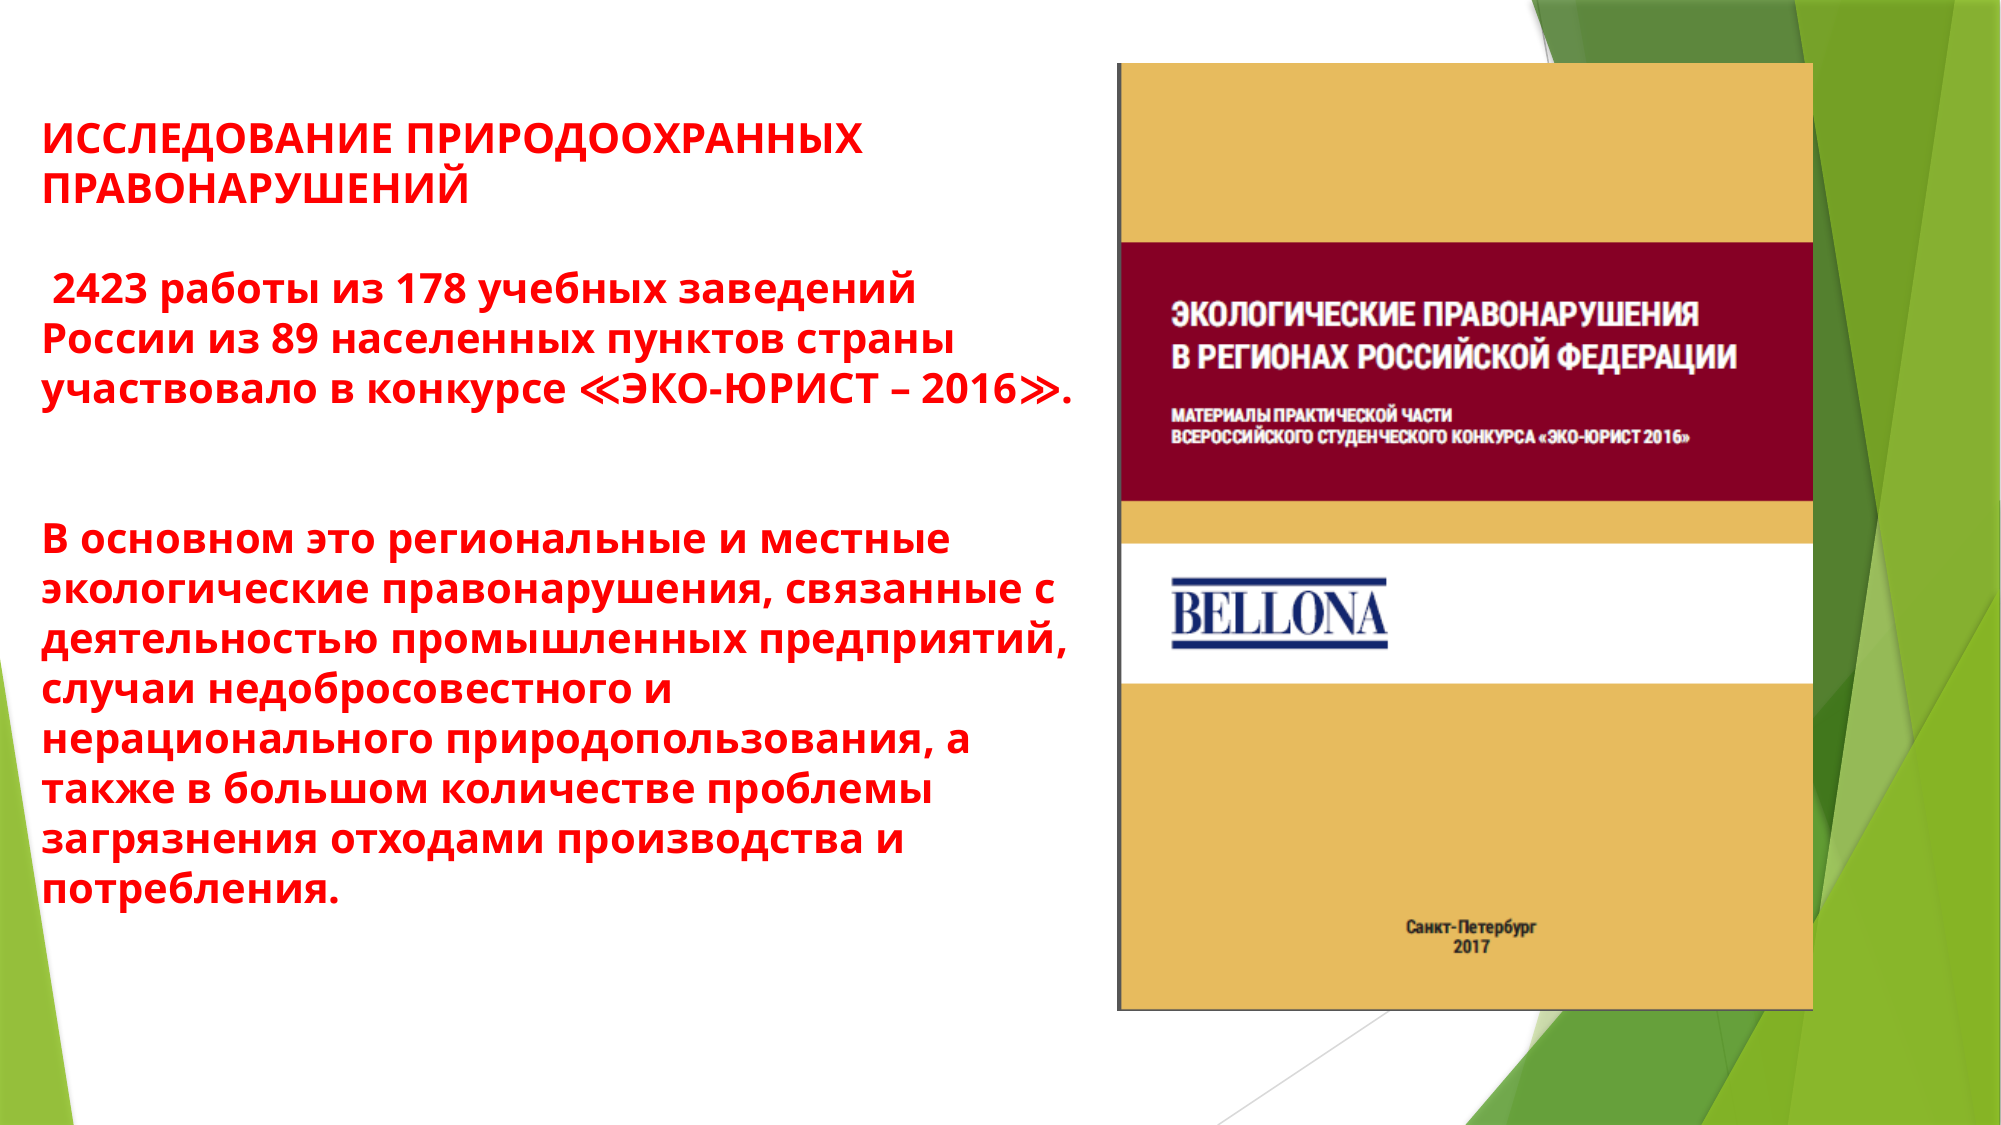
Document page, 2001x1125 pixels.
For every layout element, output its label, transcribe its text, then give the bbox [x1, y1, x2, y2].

picture [1117, 62, 1814, 1012]
title ИССЛЕДОВАНИЕ ПРИРОДООХРАННЫХ ПРАВОНАРУШЕНИЙ 2423 работы из 178 учебных заведений России из 89 населенных пунктов страны участвовало в конкурсе ≪ЭКО-ЮРИСТ – 2016≫. В основном это региональные и местные экологические правонарушения, связанные с деятельностью промышленных предприятий, случаи недобросовестного и нерационального природопользования, а также в большом количестве проблемы загрязнения отходами производства и потребления. [26, 53, 1093, 1017]
